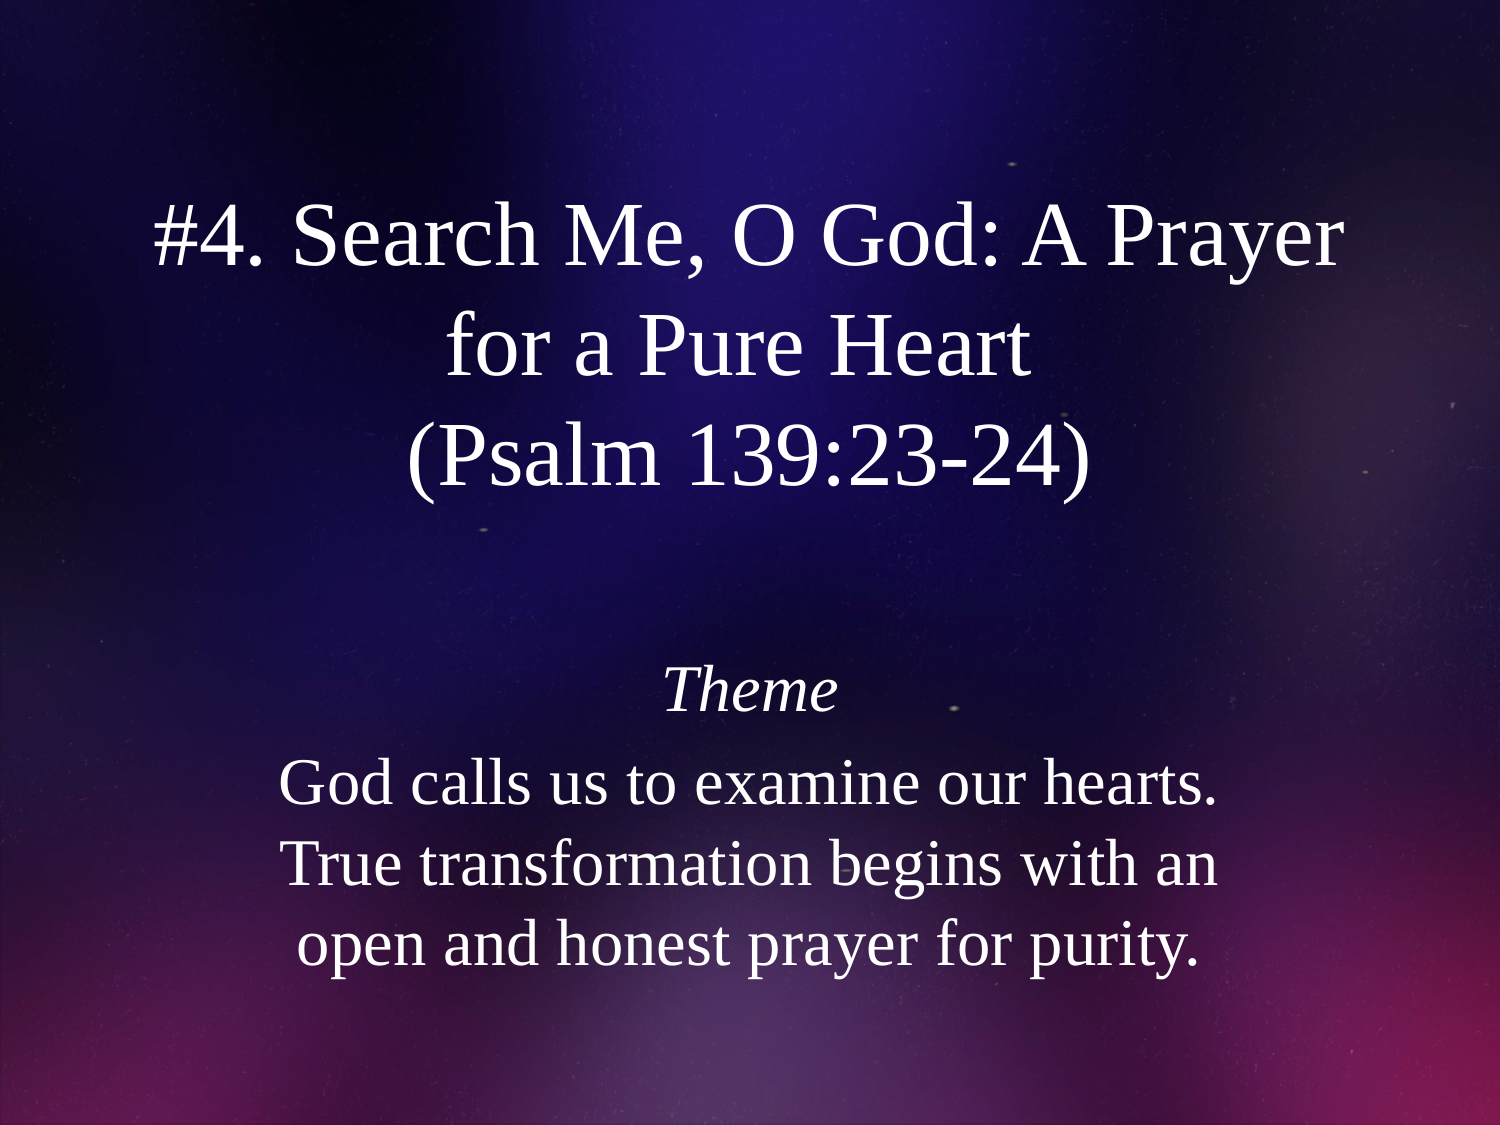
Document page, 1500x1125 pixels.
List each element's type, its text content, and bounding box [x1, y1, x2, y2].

subtitle Theme God calls us to examine our hearts. True transformation begins with an open and honest prayer for purity. [225, 637, 1275, 925]
title #4. Search Me, O God: A Prayer for a Pure Heart (Psalm 139:23-24) [112, 299, 1388, 488]
picture [0, 0, 1500, 1125]
